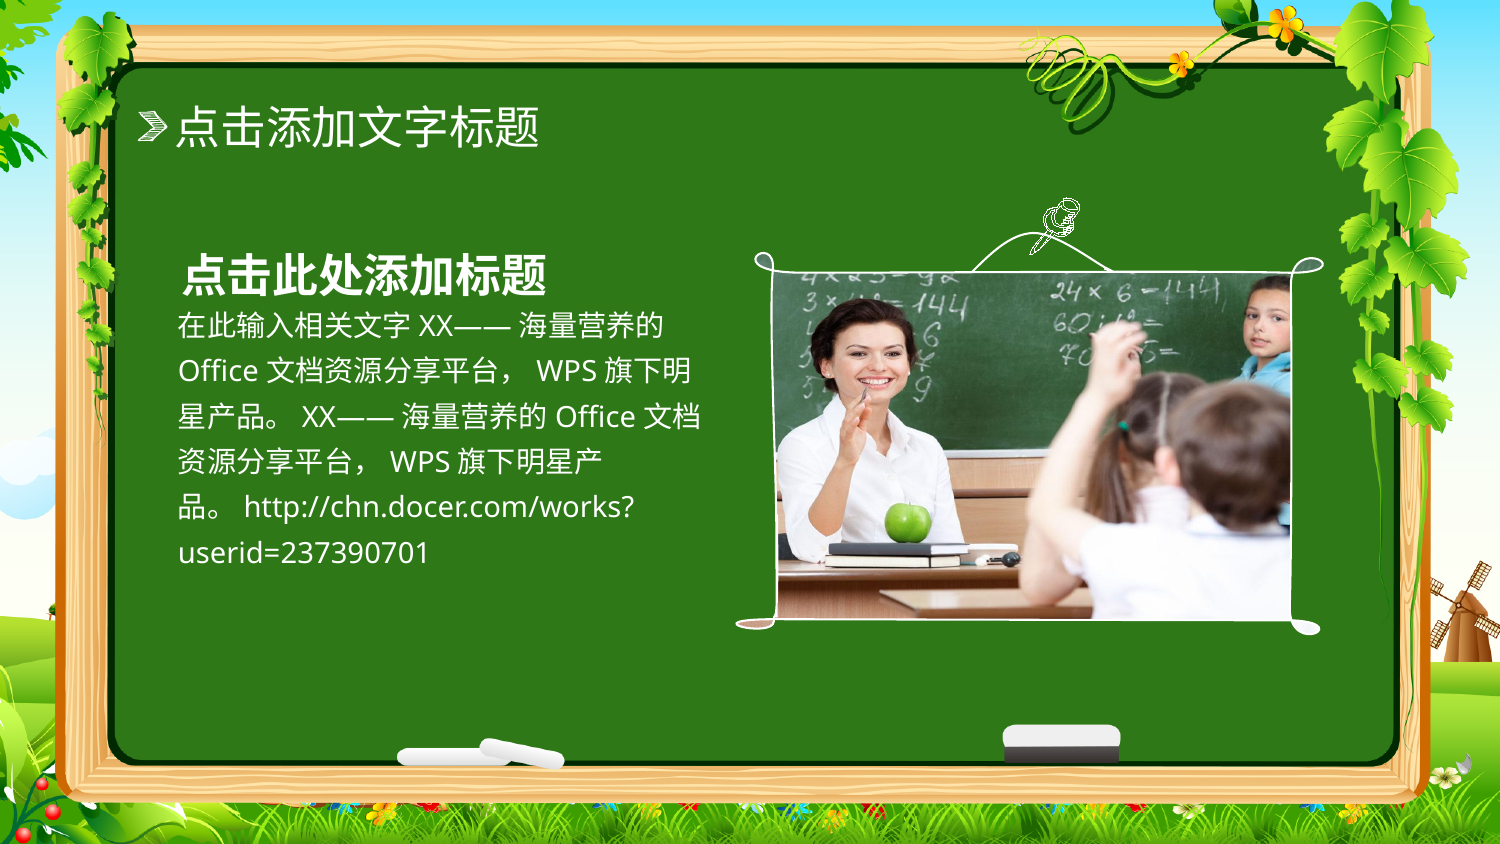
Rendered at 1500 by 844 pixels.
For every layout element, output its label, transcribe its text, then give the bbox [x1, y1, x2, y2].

text_box 点击添加文字标题 [174, 98, 542, 154]
text_box [137, 110, 168, 142]
text_box 点击此处添加标题 [169, 213, 559, 290]
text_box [736, 196, 1323, 635]
picture [0, 0, 1500, 844]
text_box 在此输入相关文字XX——海量营养的Office文档资源分享平台，WPS旗下明星产品。XX——海量营养的Office文档资源分享平台，WPS旗下明星产品。http://chn.docer.com/works?userid=237390701 [166, 290, 725, 575]
